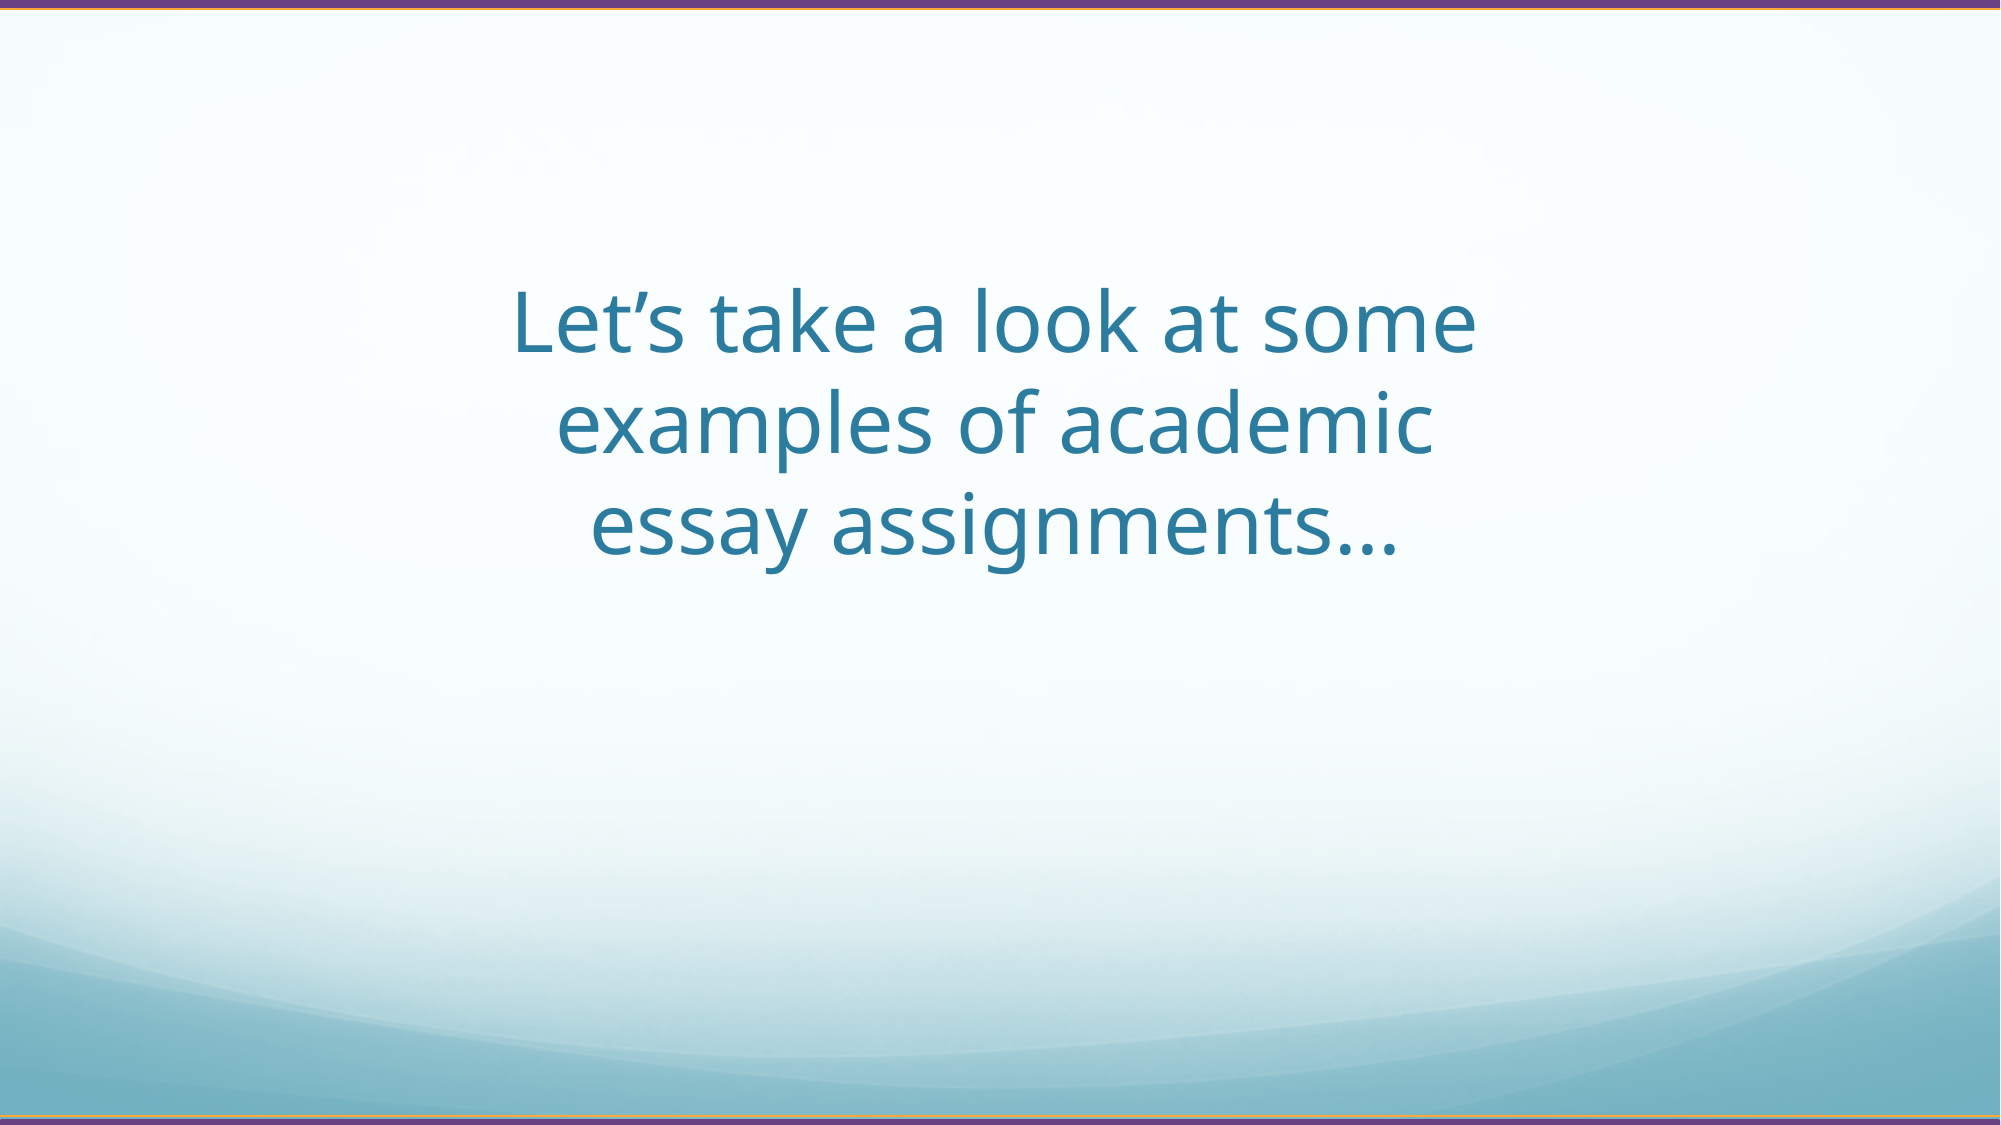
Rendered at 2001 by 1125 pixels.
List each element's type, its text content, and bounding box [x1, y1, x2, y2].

title Let’s take a look at some examples of academic essay assignments… [489, 381, 1502, 579]
